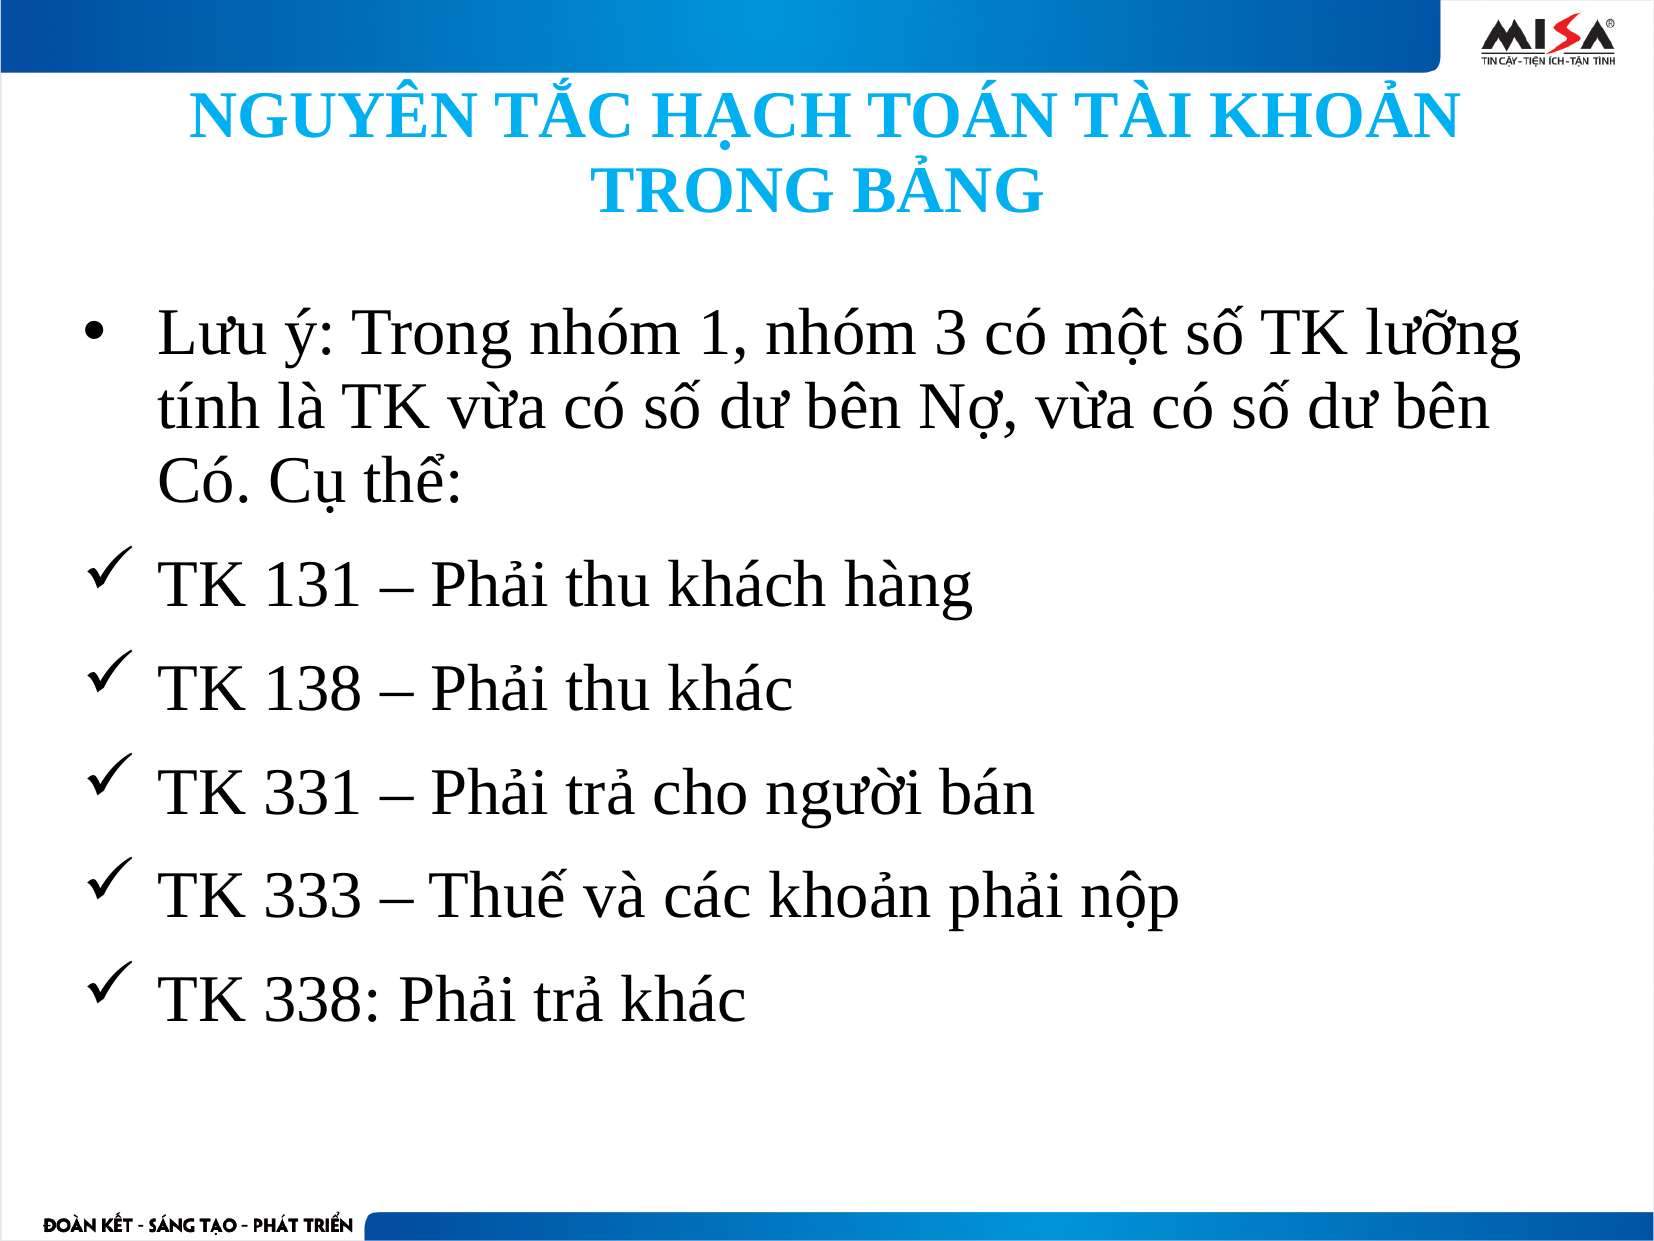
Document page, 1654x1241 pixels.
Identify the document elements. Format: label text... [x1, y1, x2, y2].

list Lưu ý: Trong nhóm 1, nhóm 3 có một số TK lưỡng tính là TK vừa có số dư bên Nợ, vừa có số dư bên Có. Cụ thể: TK 131 – Phải thu khách hàng TK 138 – Phải thu khác TK 331 – Phải trả cho người bán TK 333 – Thuế và các khoản phải nộp TK 338: Phải trả khác [82, 289, 1571, 1010]
picture [0, 0, 1654, 1241]
title NGUYÊN TẮC HẠCH TOÁN TÀI KHOẢN TRONG BẢNG [82, 49, 1571, 257]
